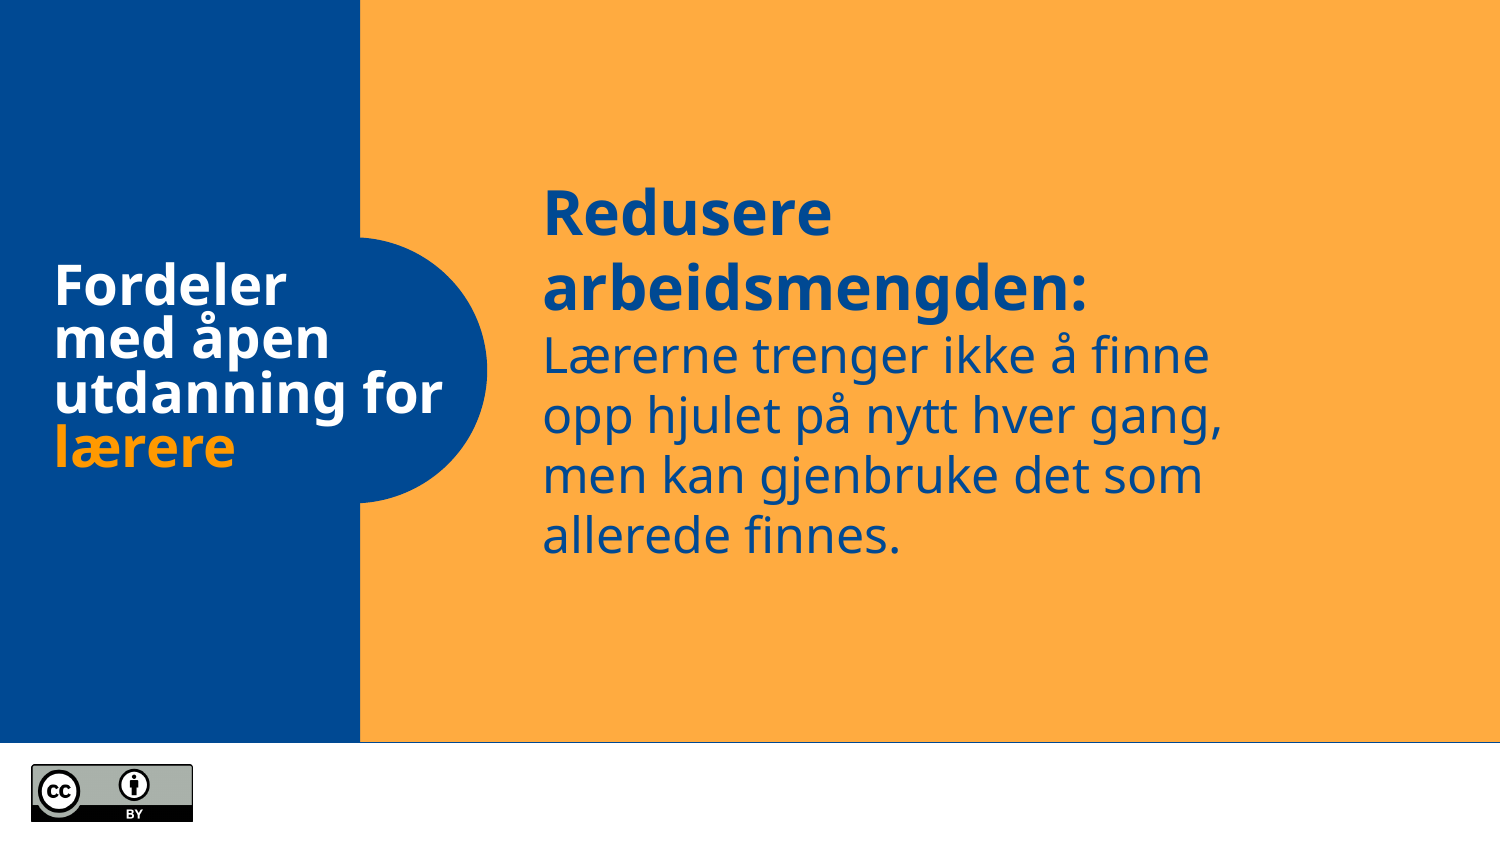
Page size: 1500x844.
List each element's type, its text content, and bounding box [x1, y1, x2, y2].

text_box [471, 306, 488, 434]
text_box [0, 750, 1500, 844]
text_box [300, 493, 405, 504]
text_box [0, 0, 361, 742]
text_box [304, 237, 401, 246]
picture [31, 764, 193, 822]
text_box Redusere arbeidsmengden: Lærerne trenger ikke å finne opp hjulet på nytt hver gang, men kan gjenbruke det som allerede finnes. [527, 158, 1315, 579]
text_box Fordeler med åpen utdanning for lærere [38, 246, 471, 493]
